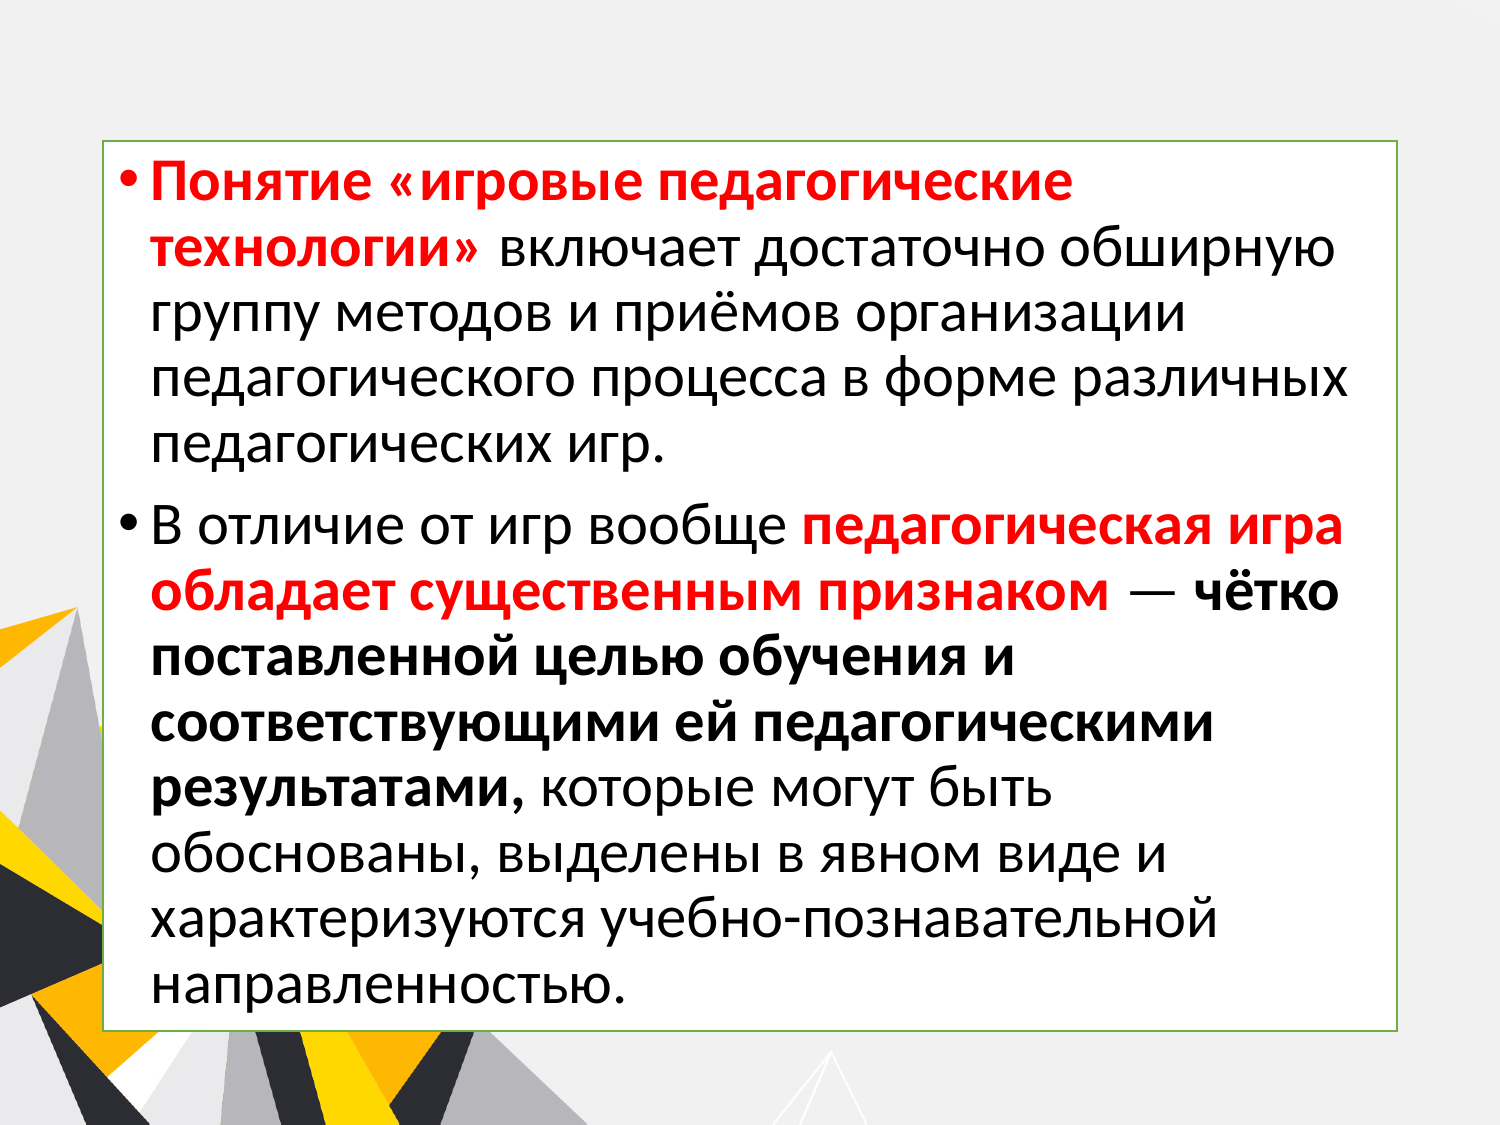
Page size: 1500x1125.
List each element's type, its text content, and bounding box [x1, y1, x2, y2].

list Понятие «игровые педагогические технологии» включает достаточно обширную группу методов и приёмов организации педагогического процесса в форме различных педагогических игр. В отличие от игр вообще педагогическая игра обладает существенным признаком — чётко поставленной целью обучения и соответствующими ей педагогическими результатами, которые могут быть обоснованы, выделены в явном виде и характеризуются учебно-познавательной направленностью. [102, 140, 1398, 1032]
picture [0, 0, 1500, 1125]
